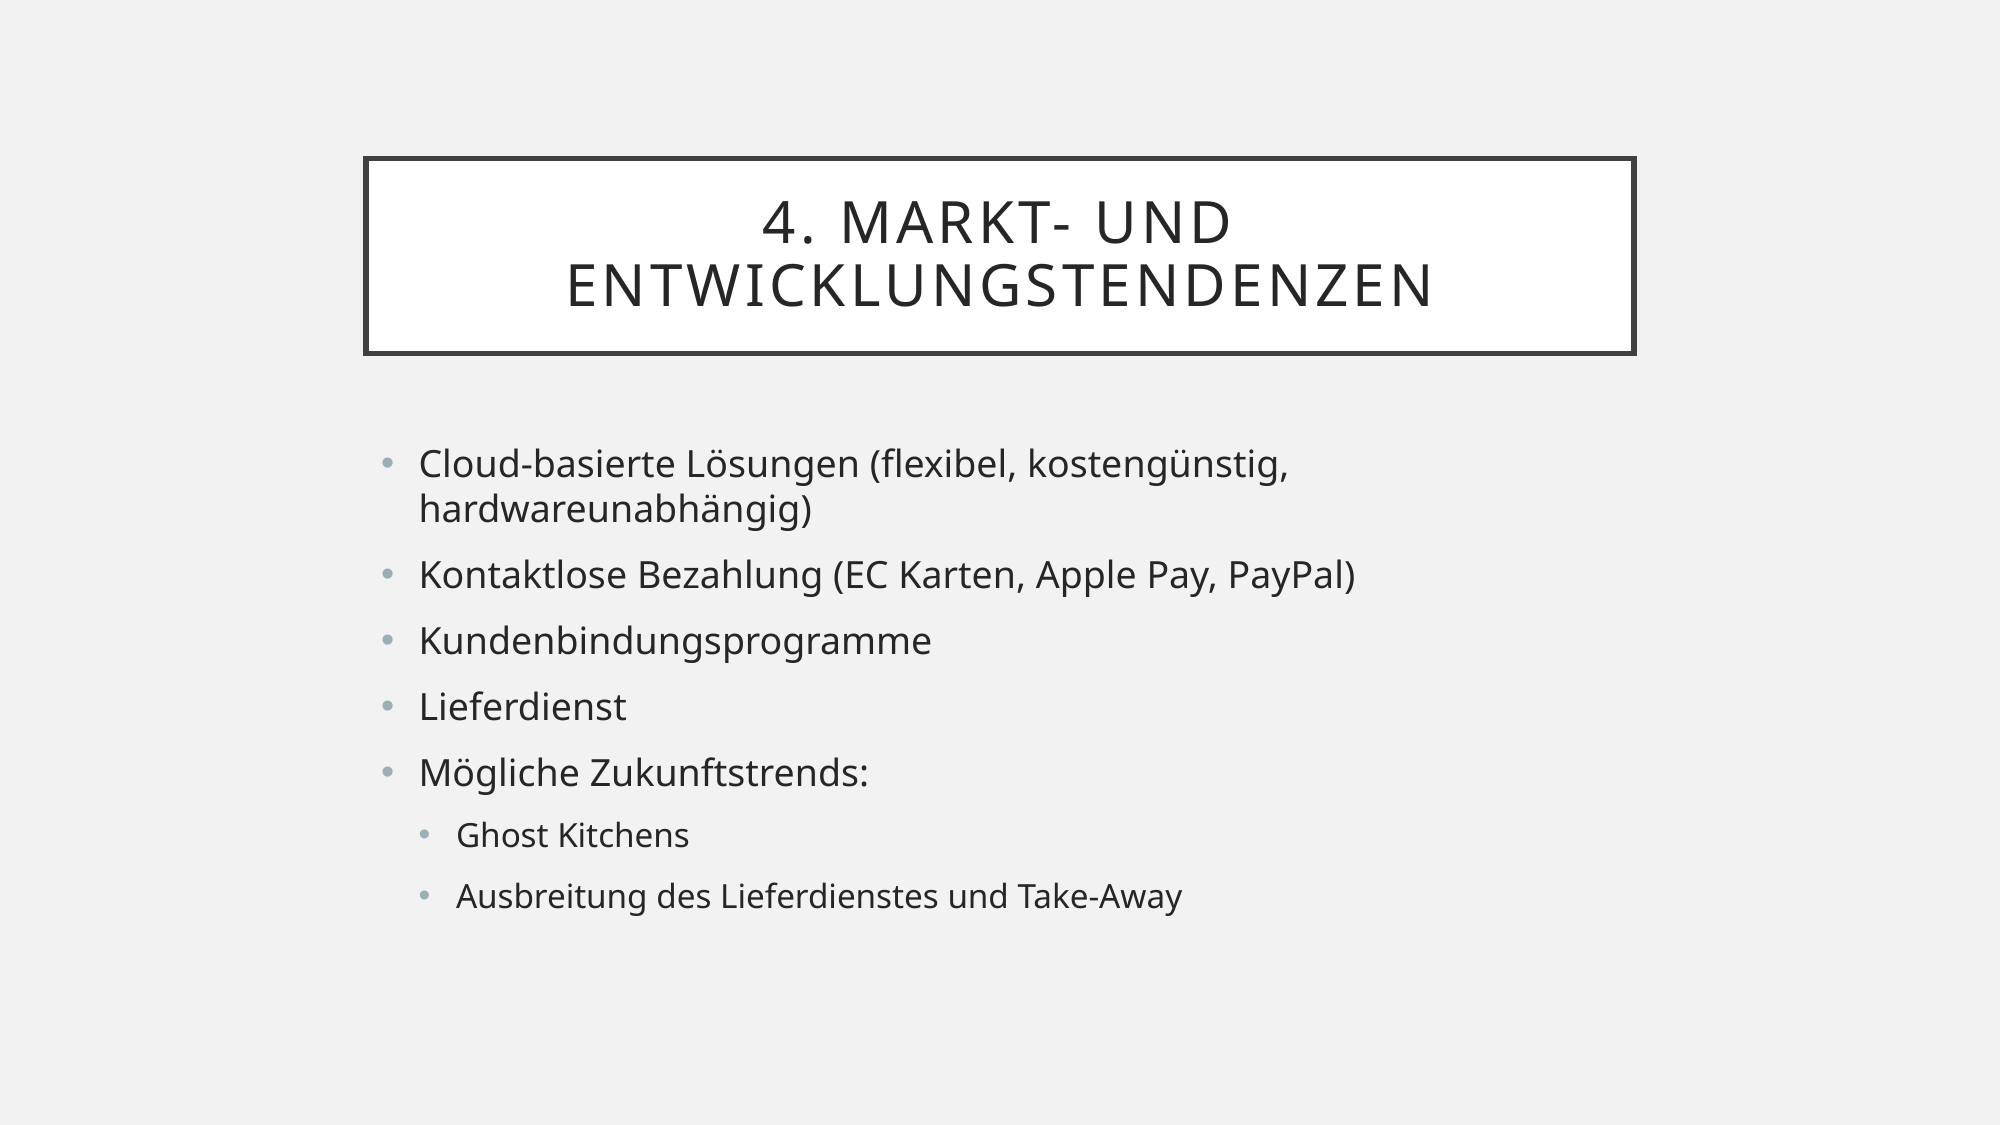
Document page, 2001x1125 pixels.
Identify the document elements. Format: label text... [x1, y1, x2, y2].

title 4. Markt- und Entwicklungstendenzen [363, 156, 1637, 356]
list Cloud-basierte Lösungen (flexibel, kostengünstig, hardwareunabhängig) Kontaktlose Bezahlung (EC Karten, Apple Pay, PayPal) Kundenbindungsprogramme Lieferdienst Mögliche Zukunftstrends: Ghost Kitchens Ausbreitung des Lieferdienstes und Take-Away [366, 432, 1634, 942]
